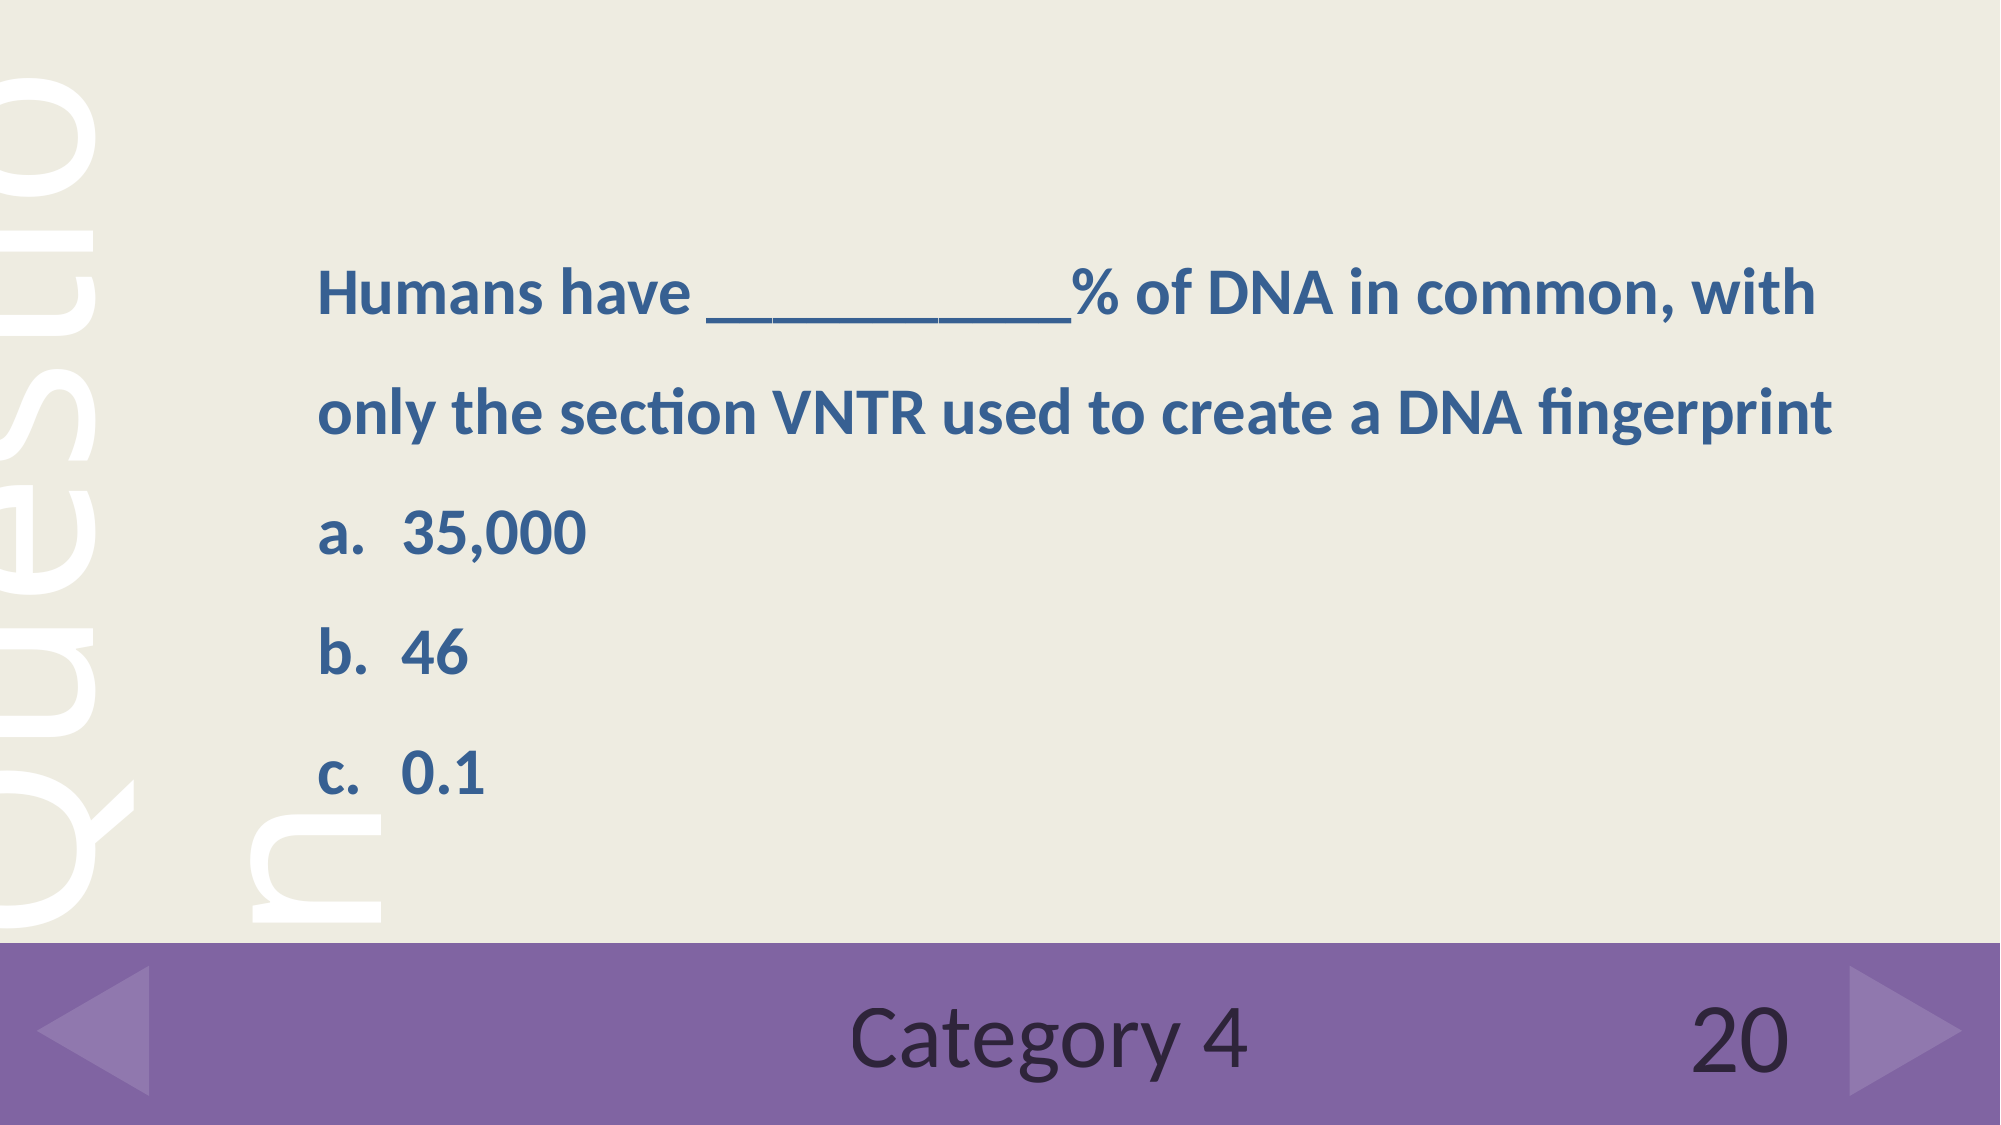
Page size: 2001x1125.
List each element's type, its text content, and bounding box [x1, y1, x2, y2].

list Humans have ___________% of DNA in common, with only the section VNTR used to create a DNA fingerprint 35,000 46 0.1 [302, 149, 1877, 866]
title Category 4 [150, 937, 1950, 1125]
